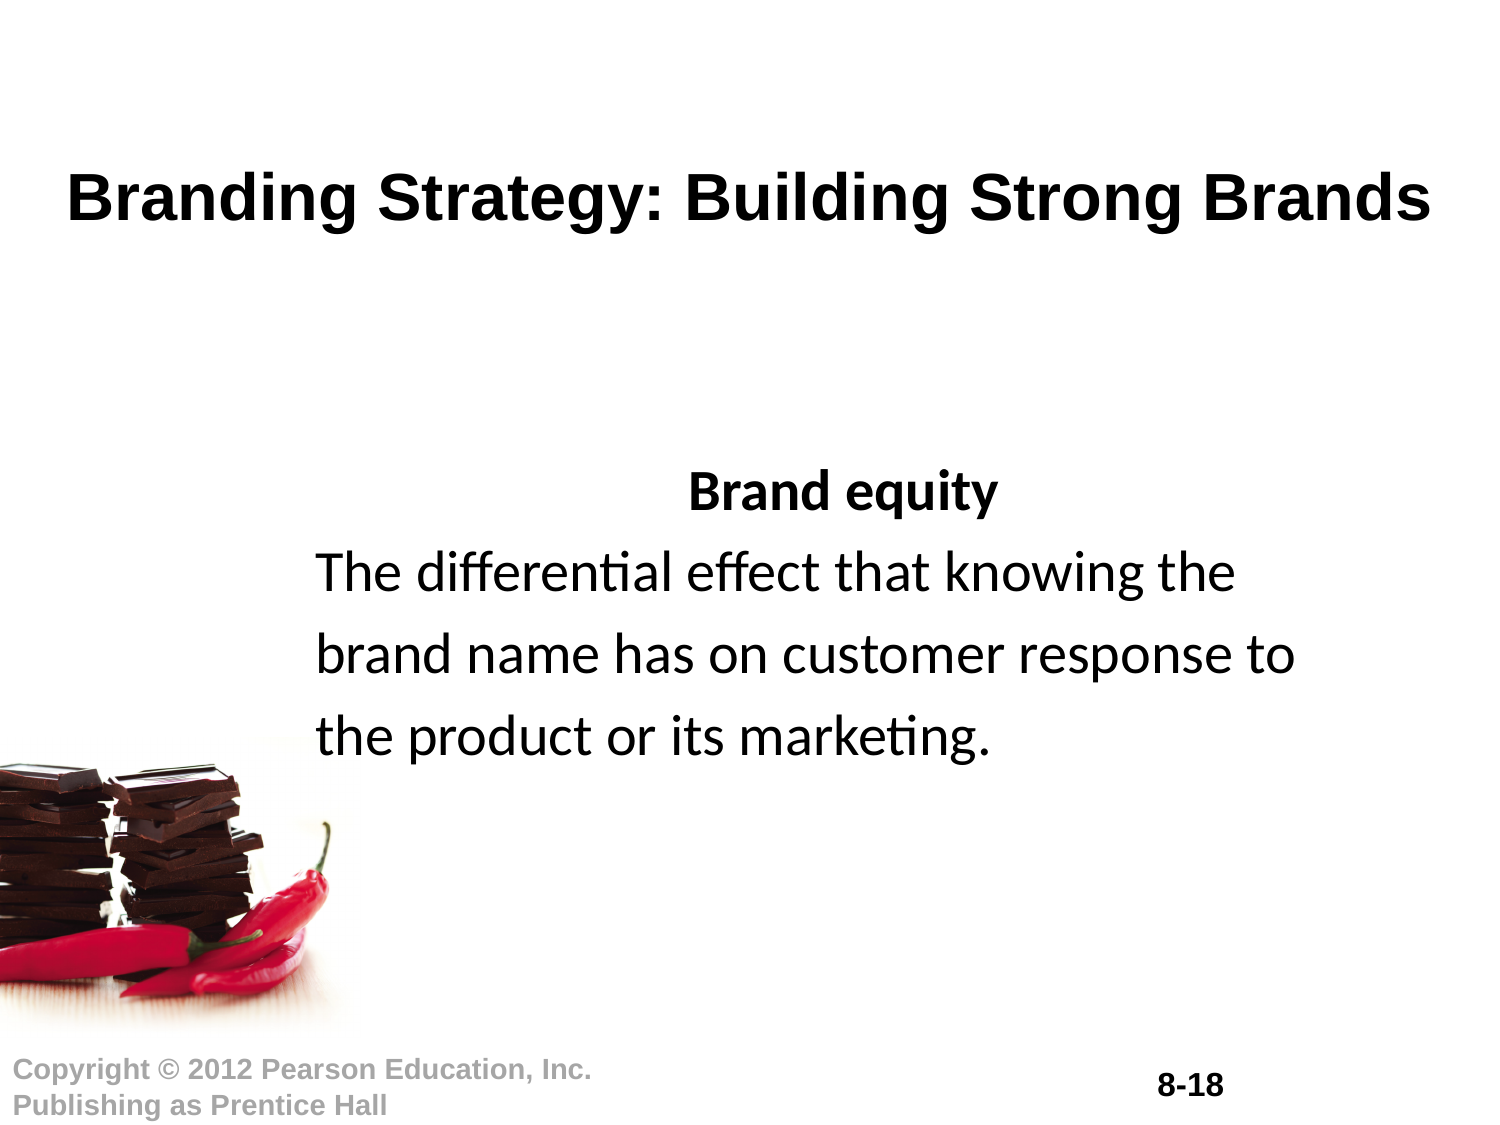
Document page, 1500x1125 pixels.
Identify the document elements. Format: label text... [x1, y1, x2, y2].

list Brand equity The differential effect that knowing the brand name has on customer response to the product or its marketing. [299, 362, 1388, 888]
title Branding Strategy: Building Strong Brands [0, 99, 1500, 288]
picture [0, 737, 361, 1038]
